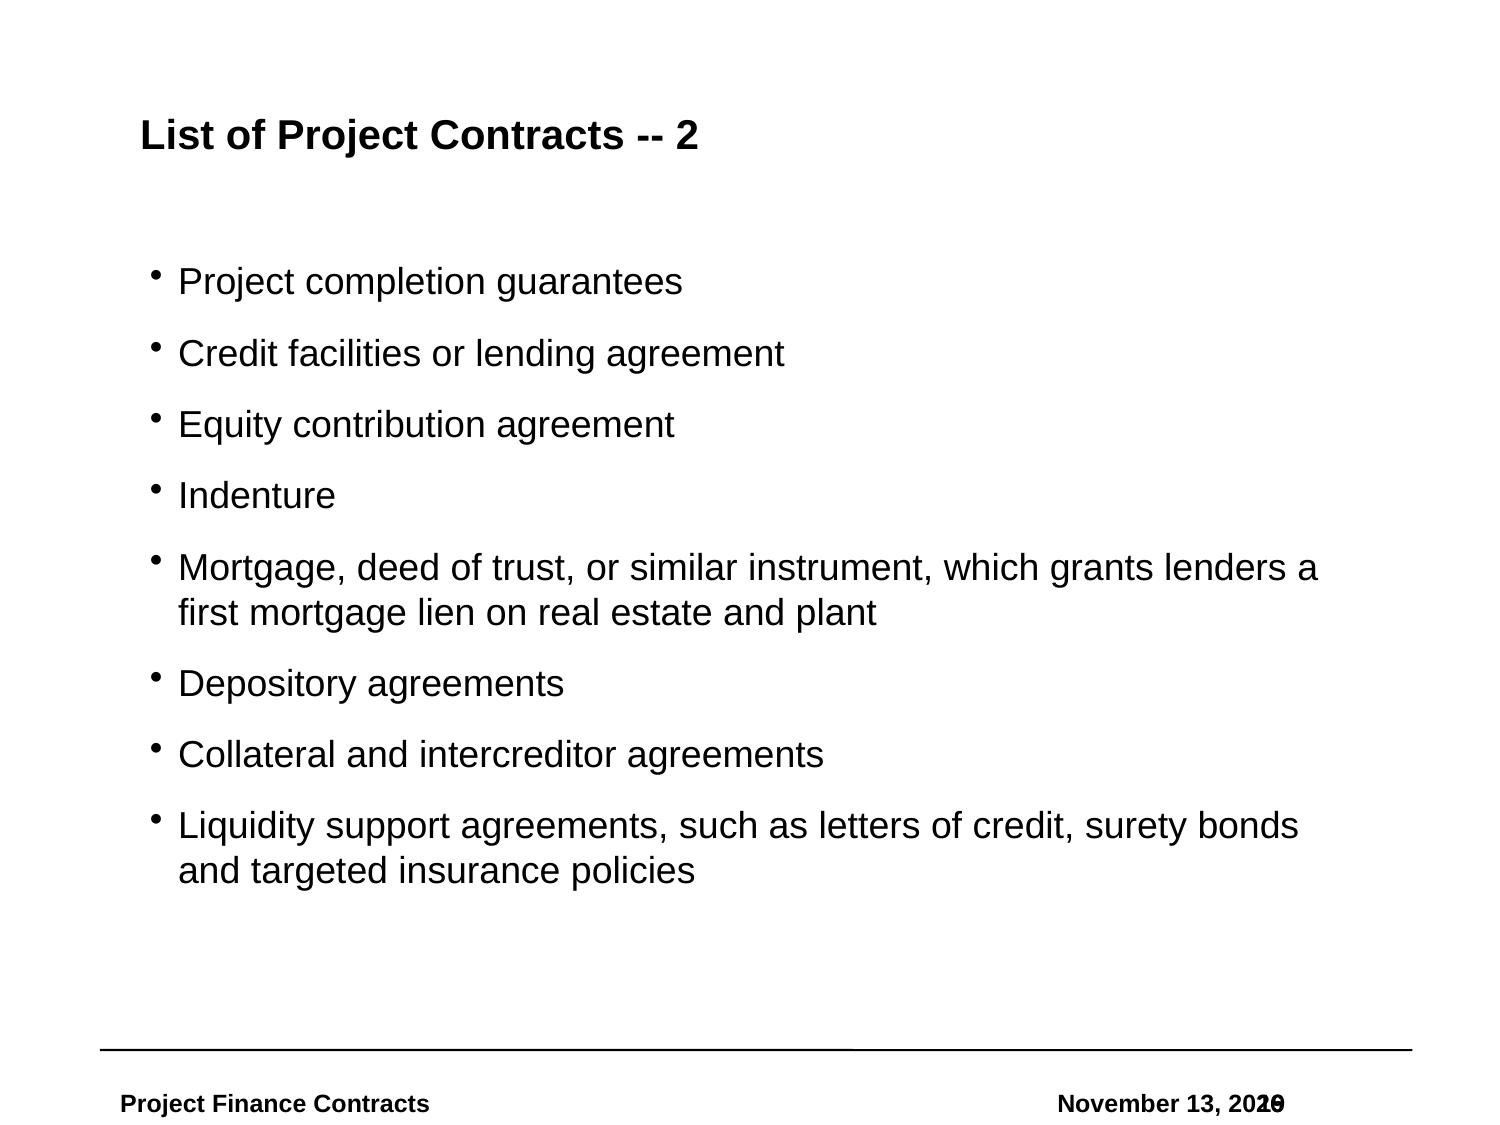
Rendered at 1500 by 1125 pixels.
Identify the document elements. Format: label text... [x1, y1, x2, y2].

list Project completion guarantees Credit facilities or lending agreement Equity contribution agreement Indenture Mortgage, deed of trust, or similar instrument, which grants lenders a first mortgage lien on real estate and plant Depository agreements Collateral and intercreditor agreements Liquidity support agreements, such as letters of credit, surety bonds and targeted insurance policies [124, 249, 1376, 1001]
title List of Project Contracts -- 2 [124, 99, 1288, 226]
